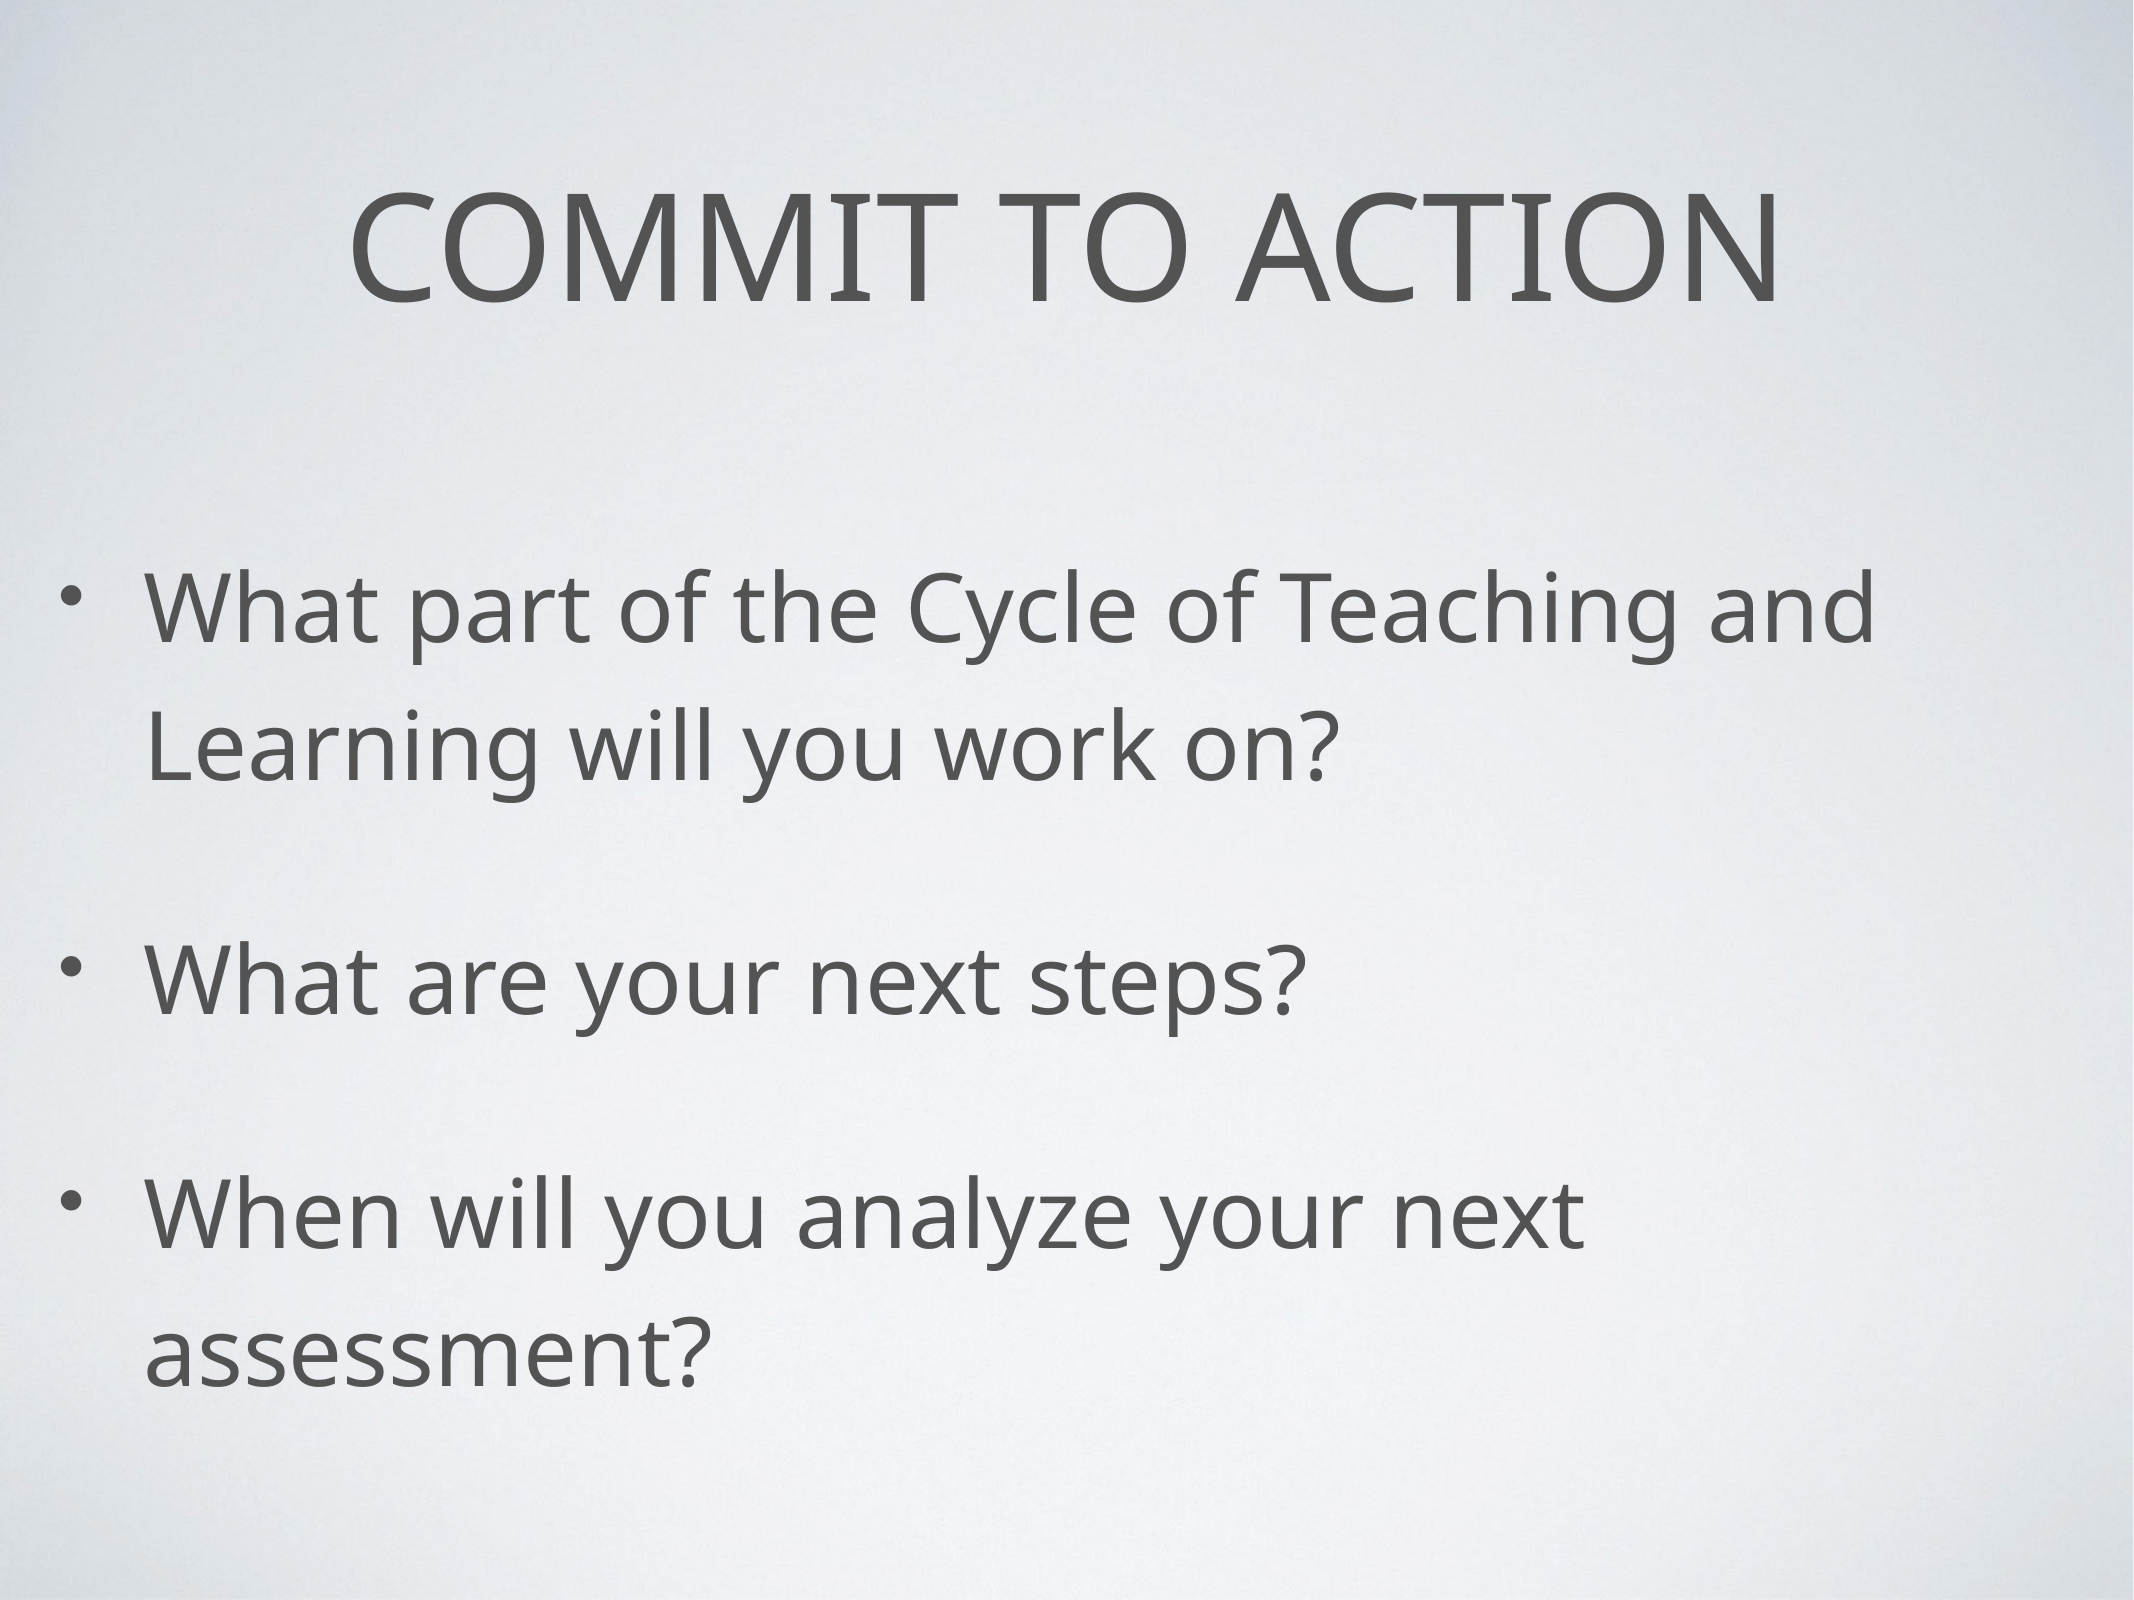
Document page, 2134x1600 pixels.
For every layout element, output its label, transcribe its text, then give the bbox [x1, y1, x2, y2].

title Commit to Action [57, 41, 2076, 443]
list What part of the Cycle of Teaching and Learning will you work on? What are your next steps? When will you analyze your next assessment? [57, 447, 2076, 1482]
picture [0, 0, 2134, 1600]
